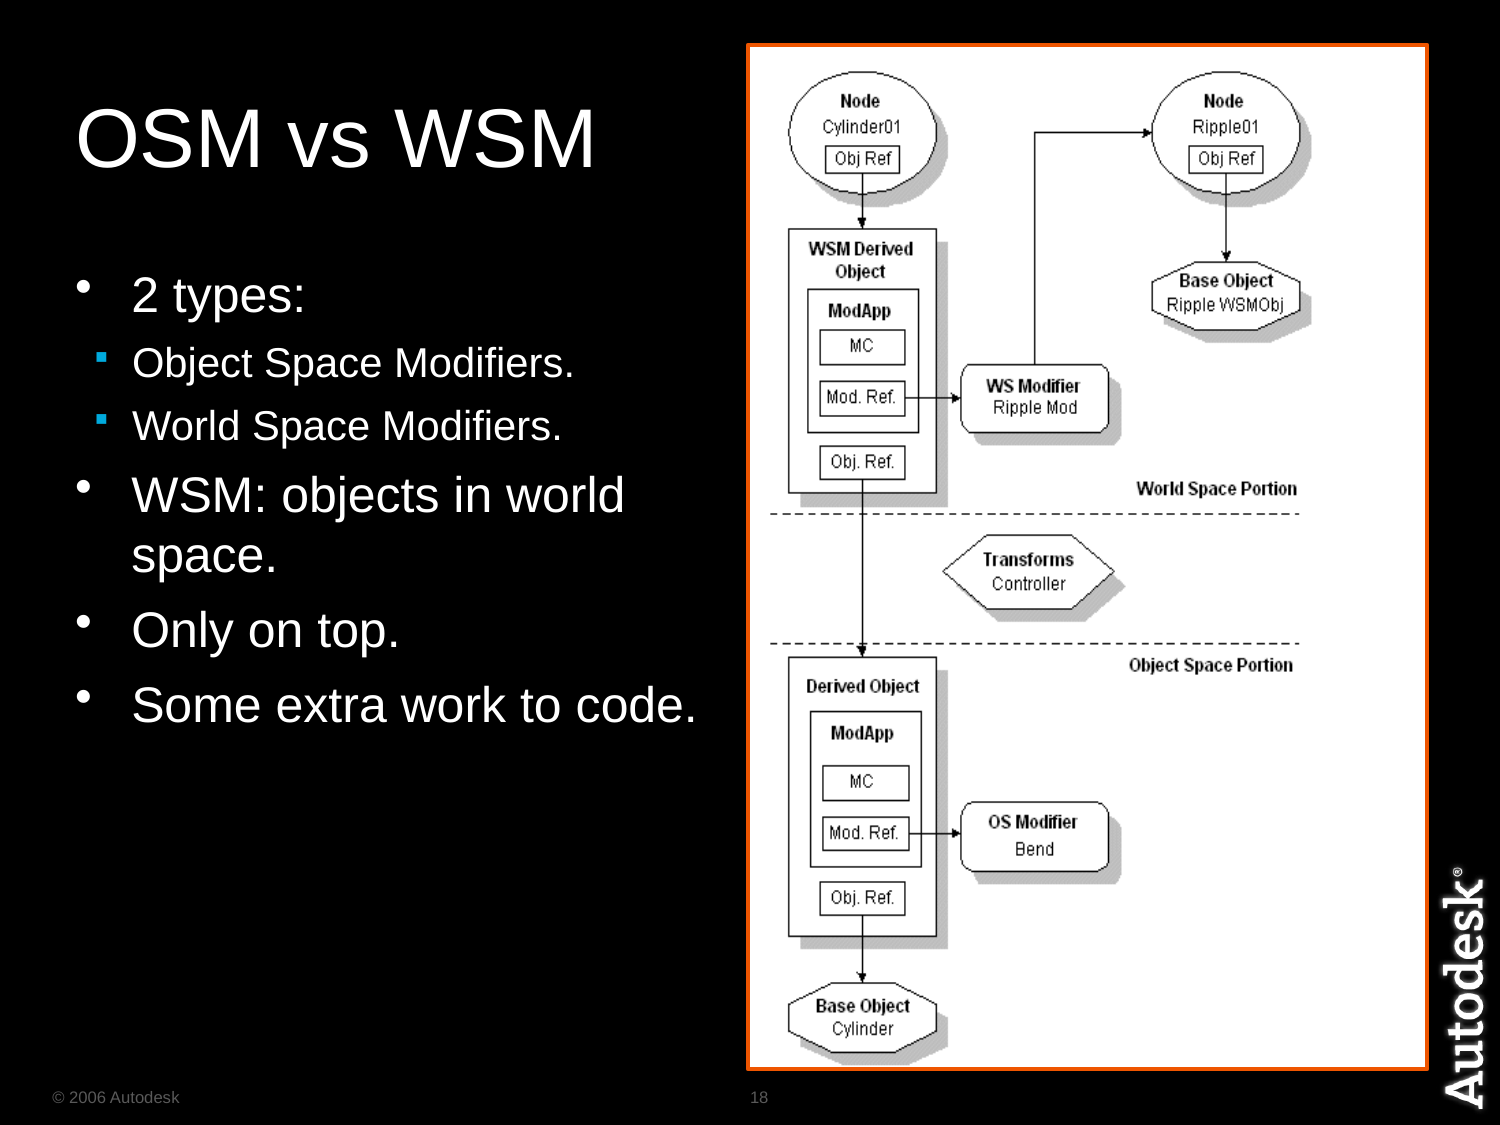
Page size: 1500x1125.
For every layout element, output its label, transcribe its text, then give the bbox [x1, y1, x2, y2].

list 2 types: Object Space Modifiers. World Space Modifiers. WSM: objects in world space. Only on top. Some extra work to code. [74, 262, 727, 1006]
picture [1402, 0, 1500, 1125]
picture [749, 46, 1426, 1068]
title OSM vs WSM [74, 44, 746, 233]
